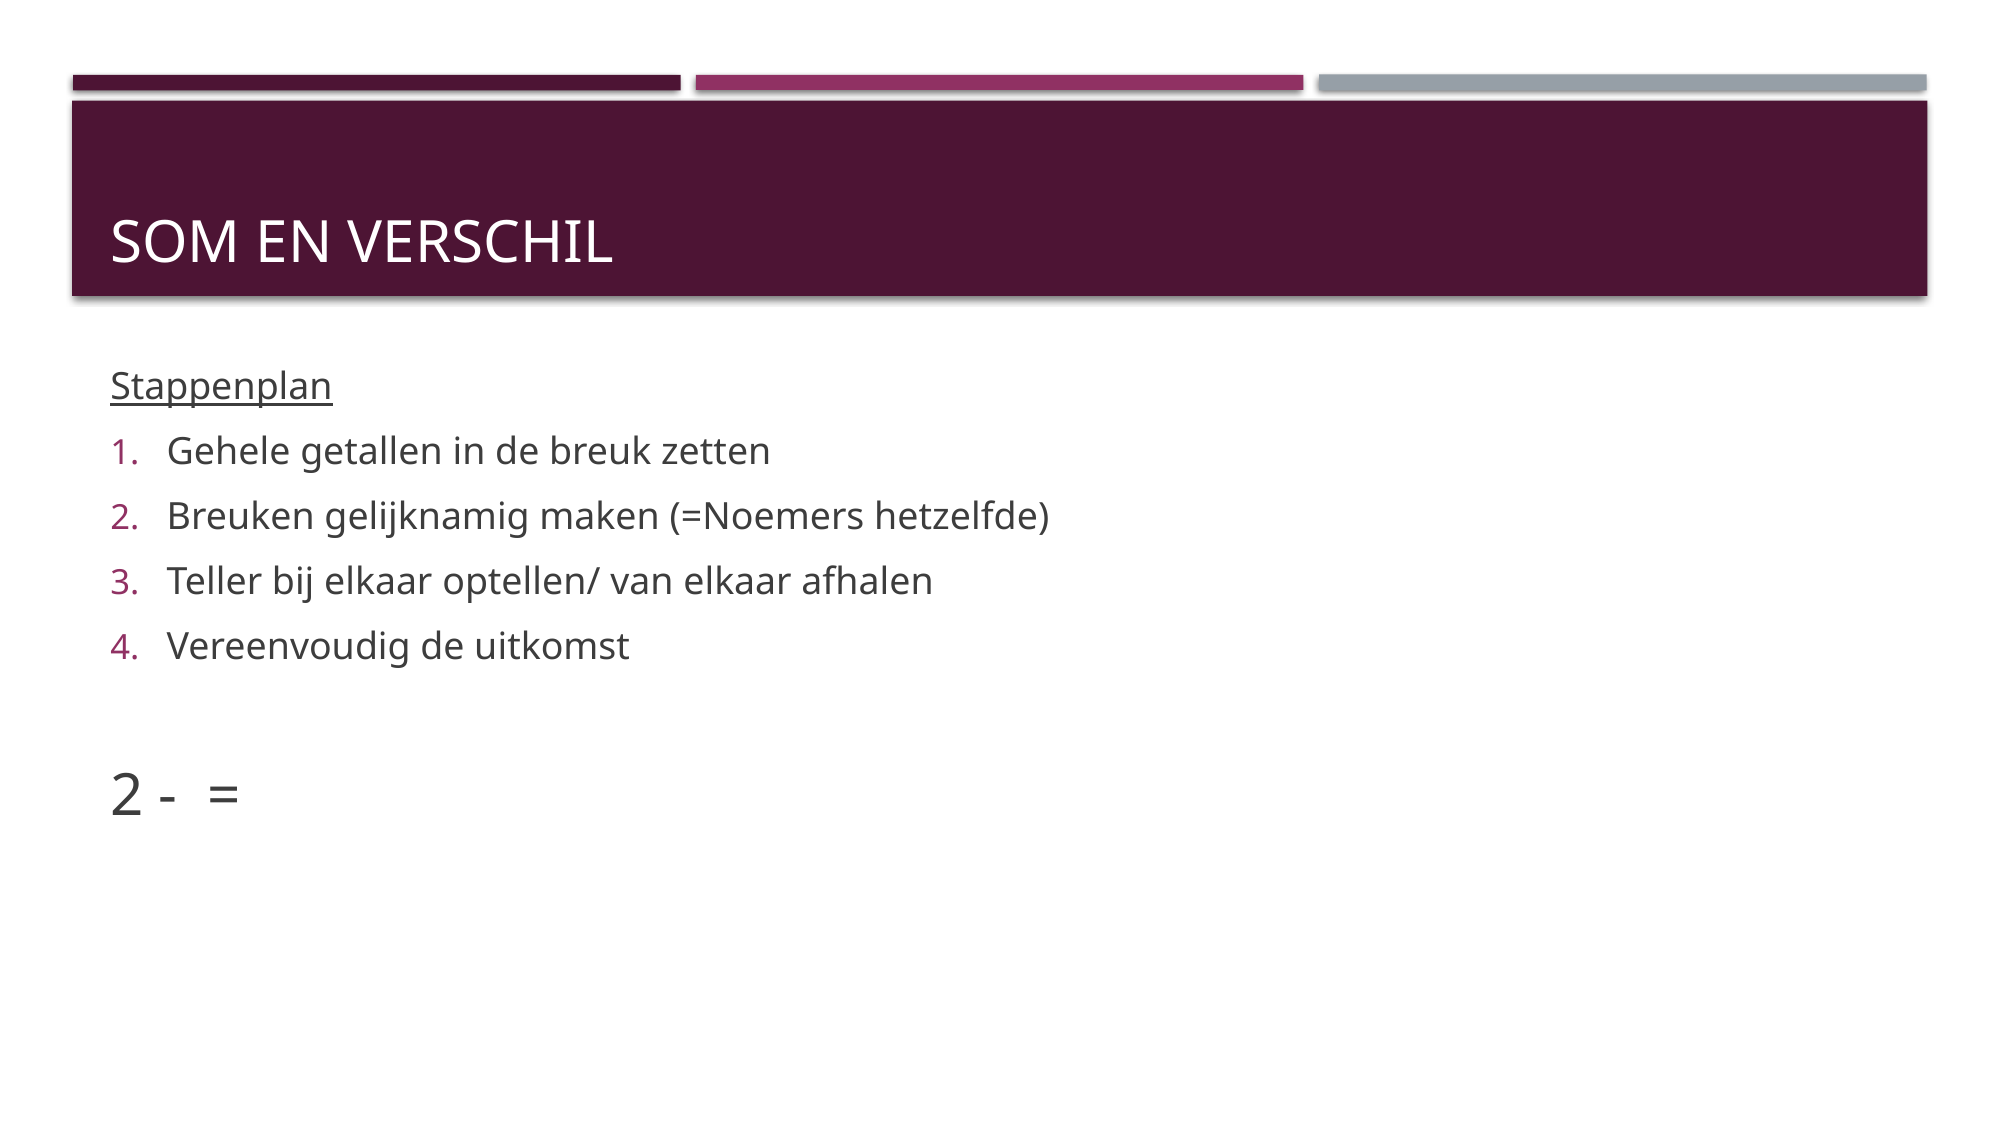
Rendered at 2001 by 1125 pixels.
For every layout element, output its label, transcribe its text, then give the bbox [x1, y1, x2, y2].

title Som en verschil [95, 115, 1905, 282]
